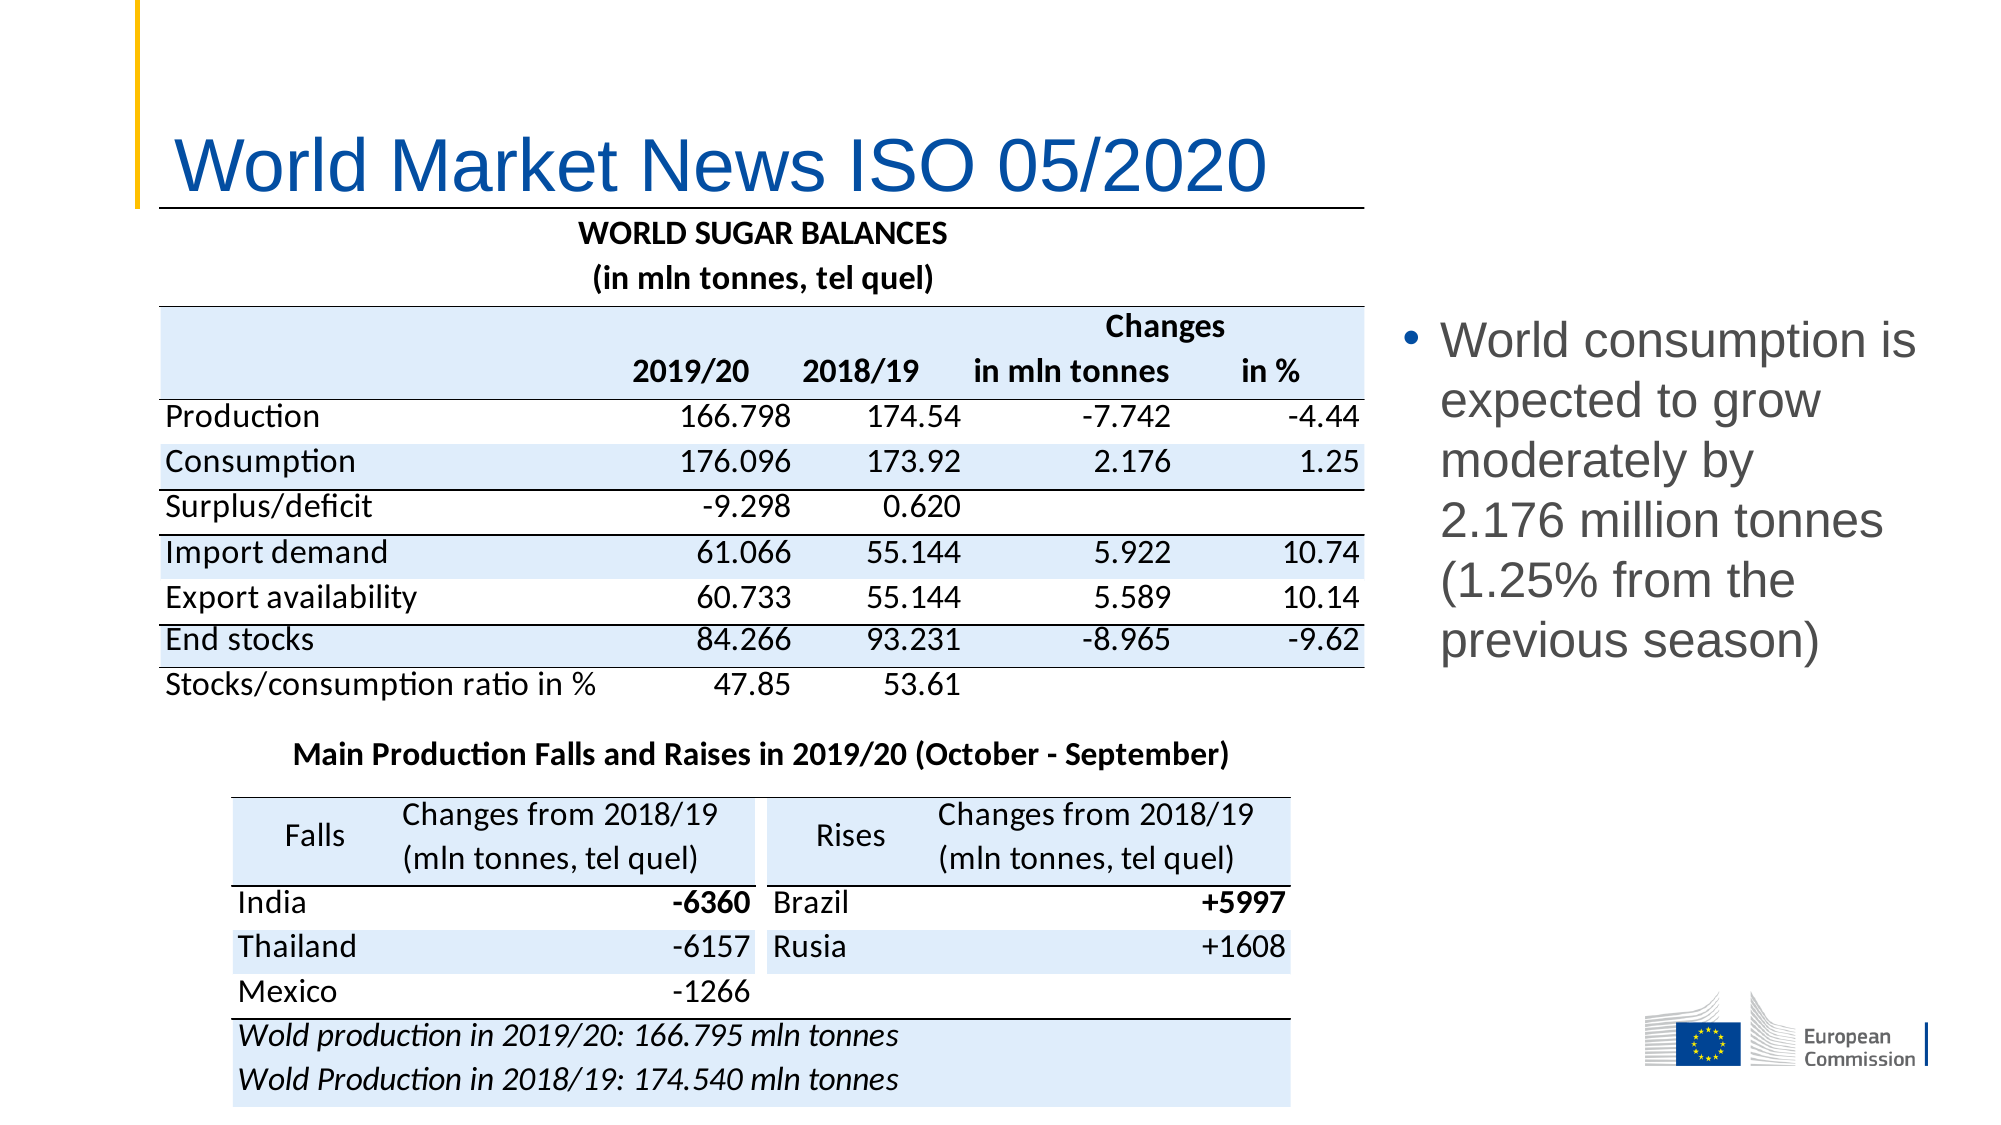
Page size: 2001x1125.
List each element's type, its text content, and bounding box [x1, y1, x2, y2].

picture [231, 725, 1293, 1109]
title World Market News ISO 05/2020 [159, 79, 1885, 208]
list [159, 207, 1366, 714]
list World consumption is expected to grow moderately by 2.176 million tonnes (1.25% from the previous season) [1387, 299, 1969, 917]
picture [1645, 991, 1928, 1066]
